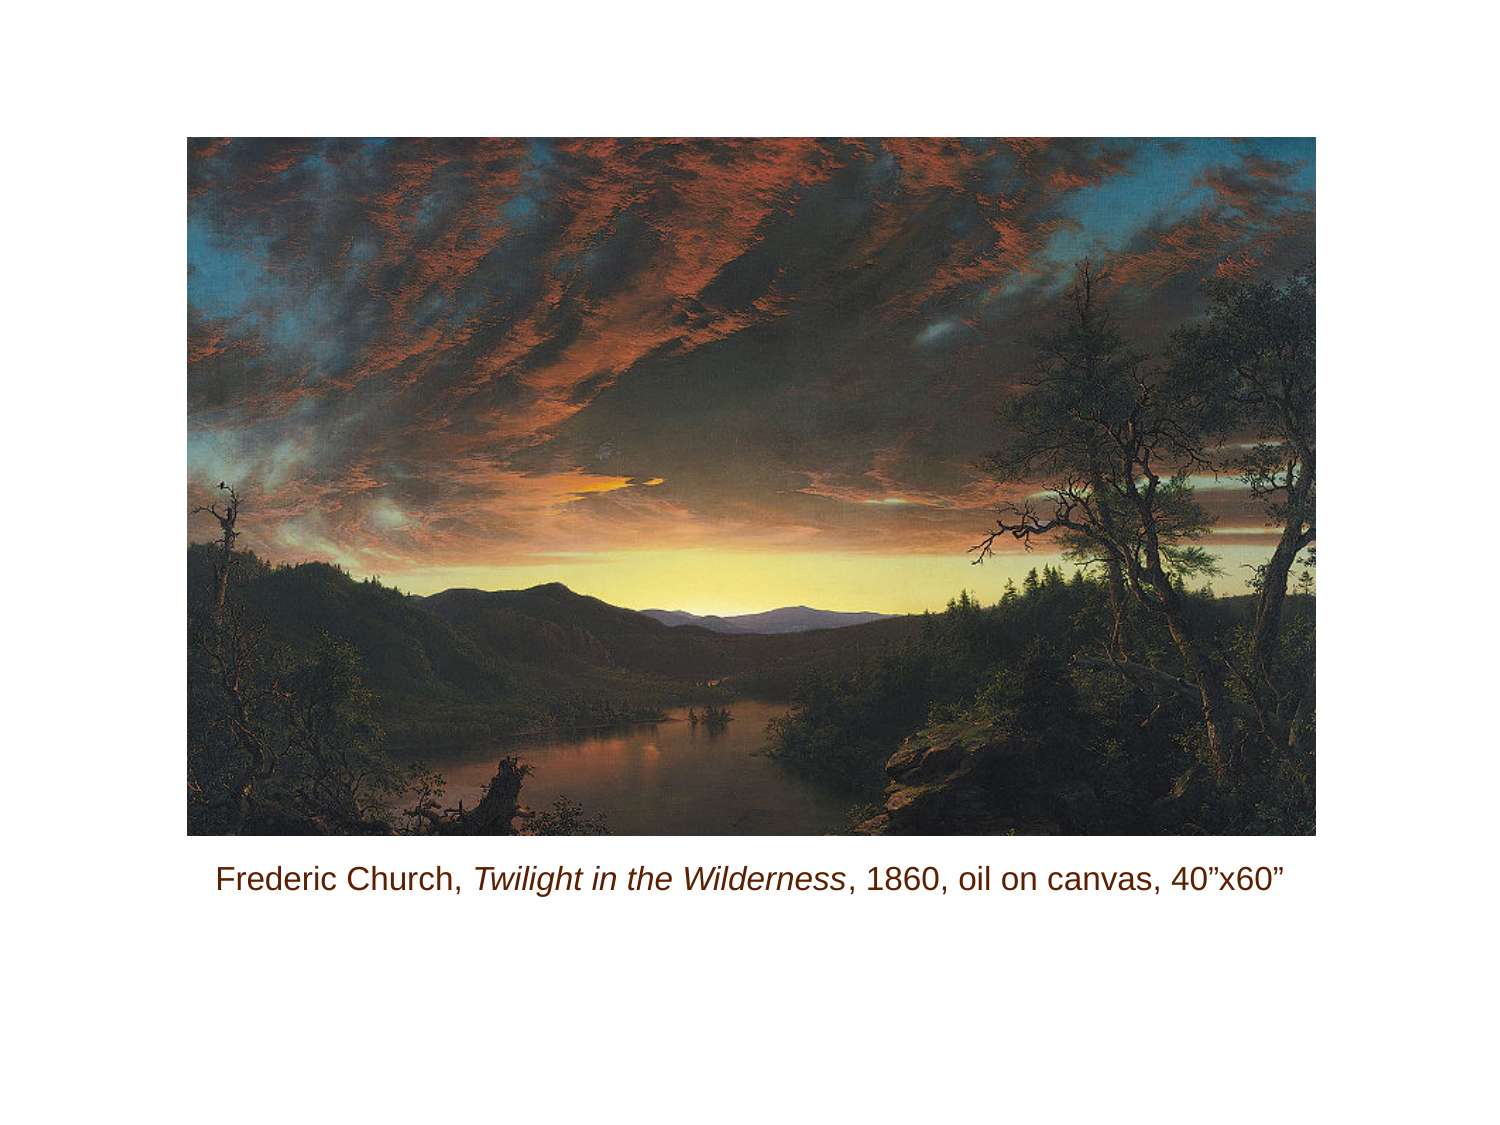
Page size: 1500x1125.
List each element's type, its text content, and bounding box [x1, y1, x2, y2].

text_box Frederic Church, Twilight in the Wilderness, 1860, oil on canvas, 40”x60” [62, 849, 1438, 905]
picture [187, 137, 1316, 836]
